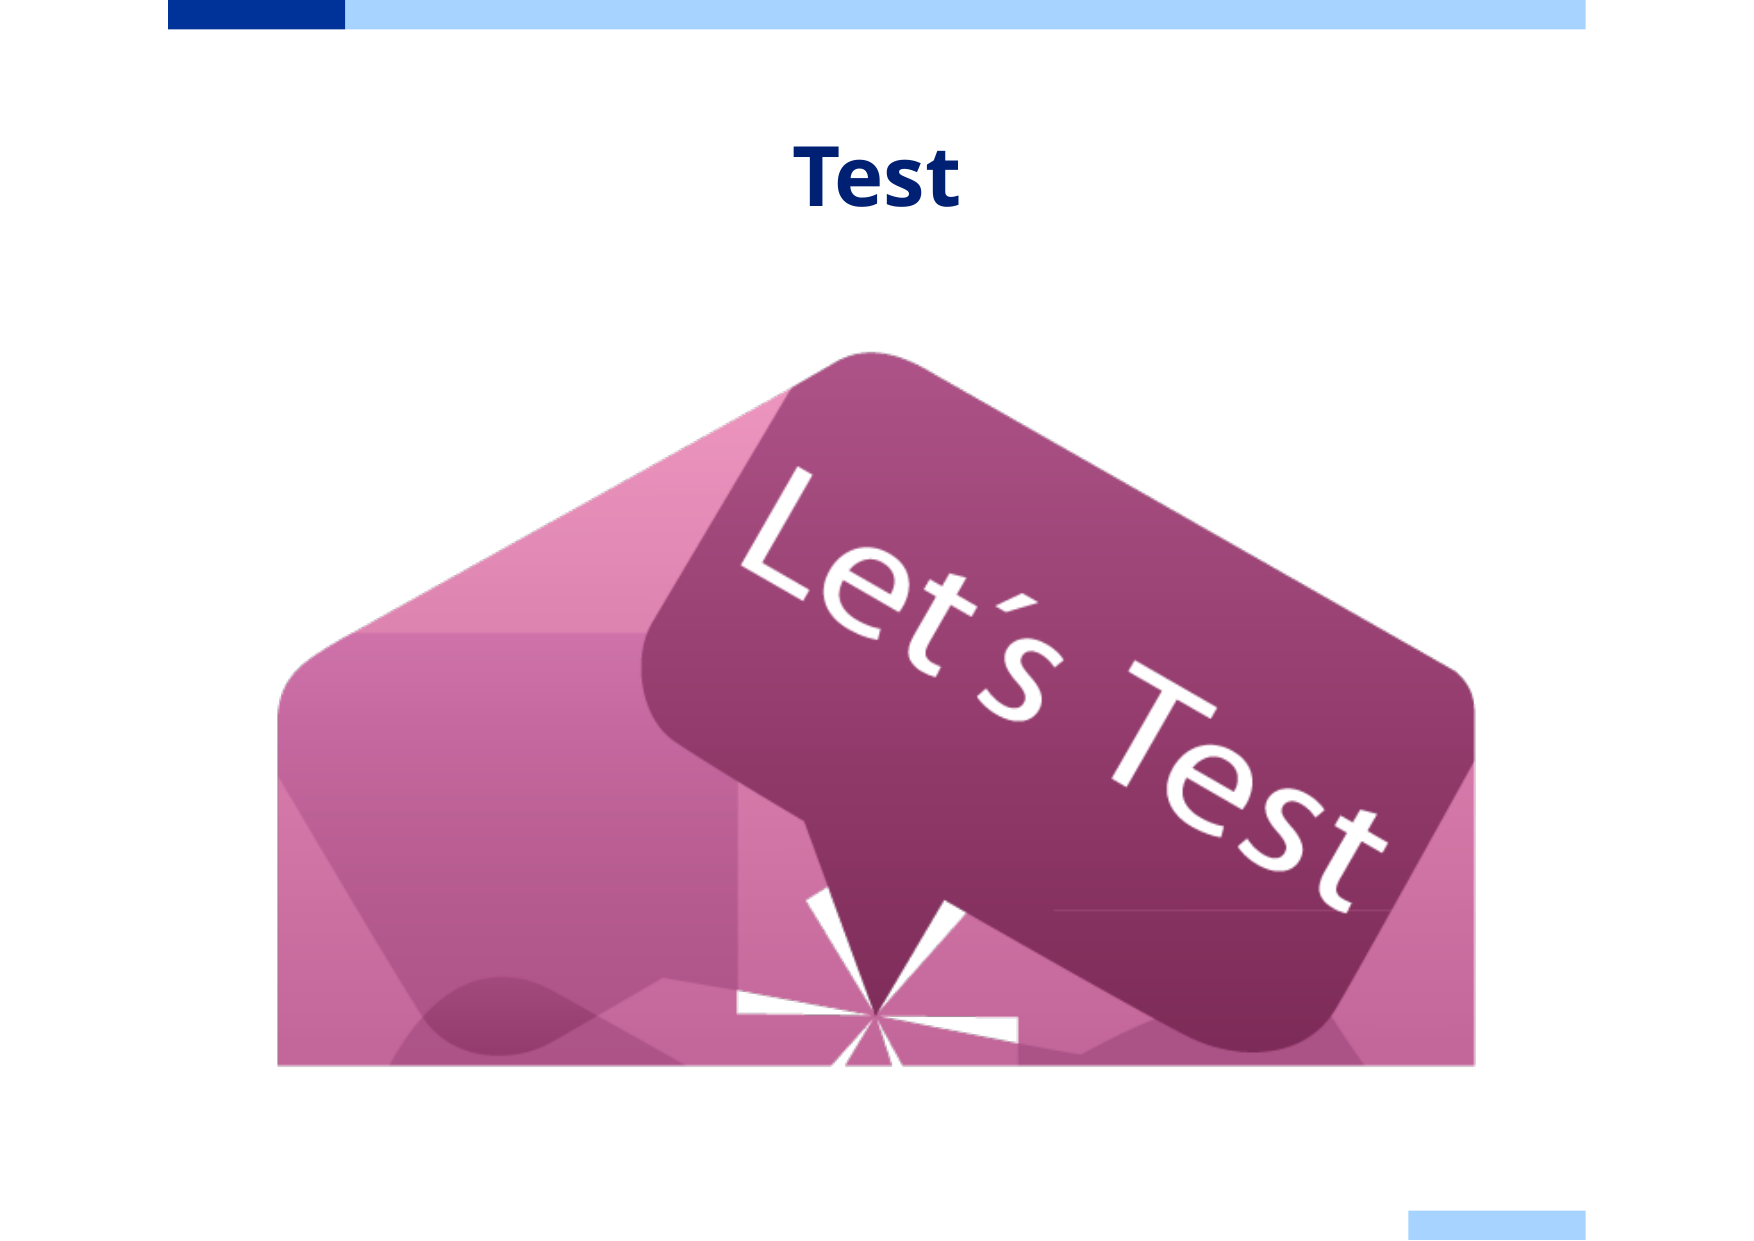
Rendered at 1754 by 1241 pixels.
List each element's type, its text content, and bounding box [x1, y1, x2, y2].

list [255, 324, 1499, 1076]
title Test [168, 147, 1586, 325]
